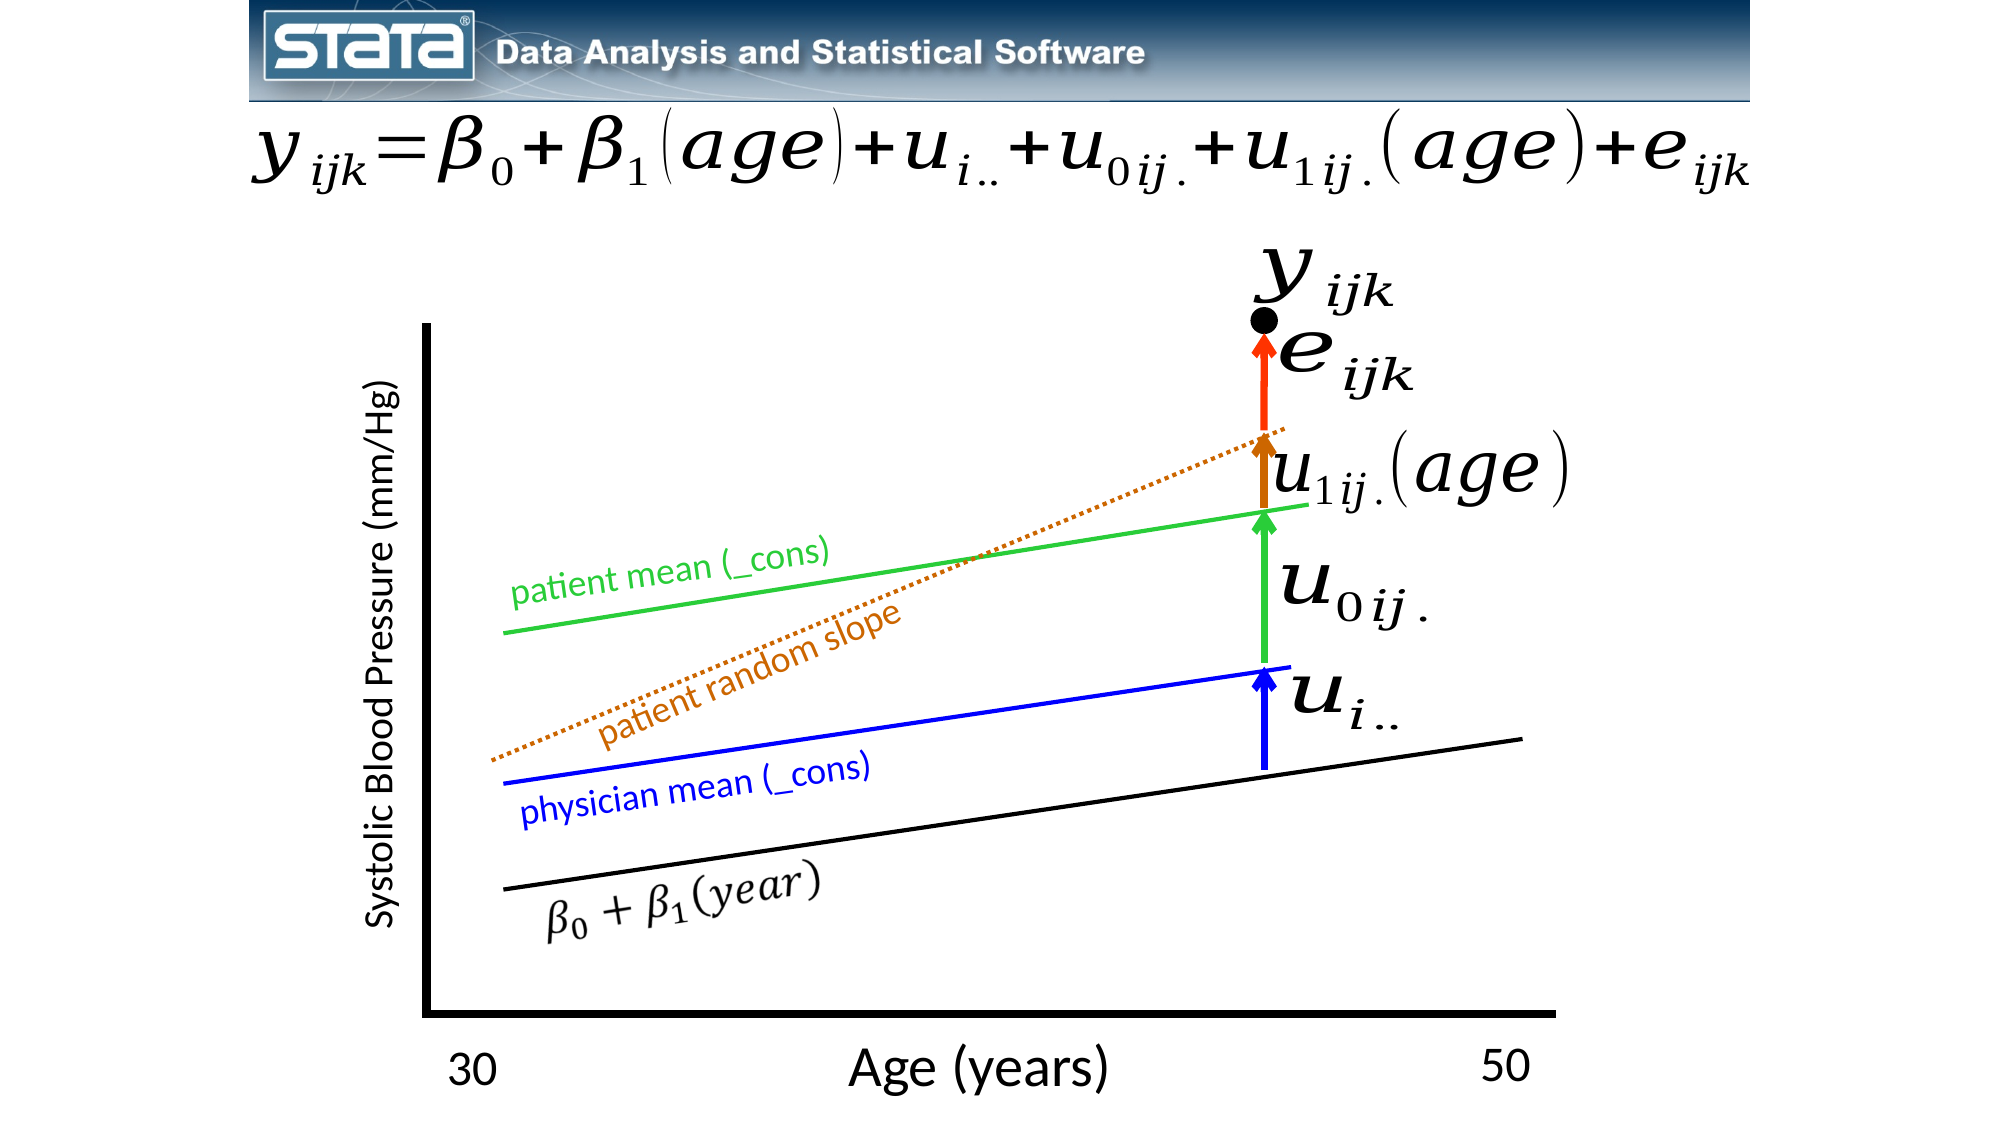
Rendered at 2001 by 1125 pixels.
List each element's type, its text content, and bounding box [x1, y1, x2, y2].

text_box 30 [432, 1027, 513, 1103]
text_box Age (years) [833, 1020, 1127, 1106]
text_box 50 [1465, 1023, 1546, 1099]
text_box [1251, 308, 1277, 333]
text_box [505, 739, 1521, 890]
text_box Systolic Blood Pressure (mm/Hg) [343, 363, 409, 945]
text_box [493, 426, 1290, 760]
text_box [505, 760, 1290, 784]
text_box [1290, 504, 1307, 633]
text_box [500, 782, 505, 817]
picture [249, 0, 1750, 102]
picture [519, 861, 847, 953]
